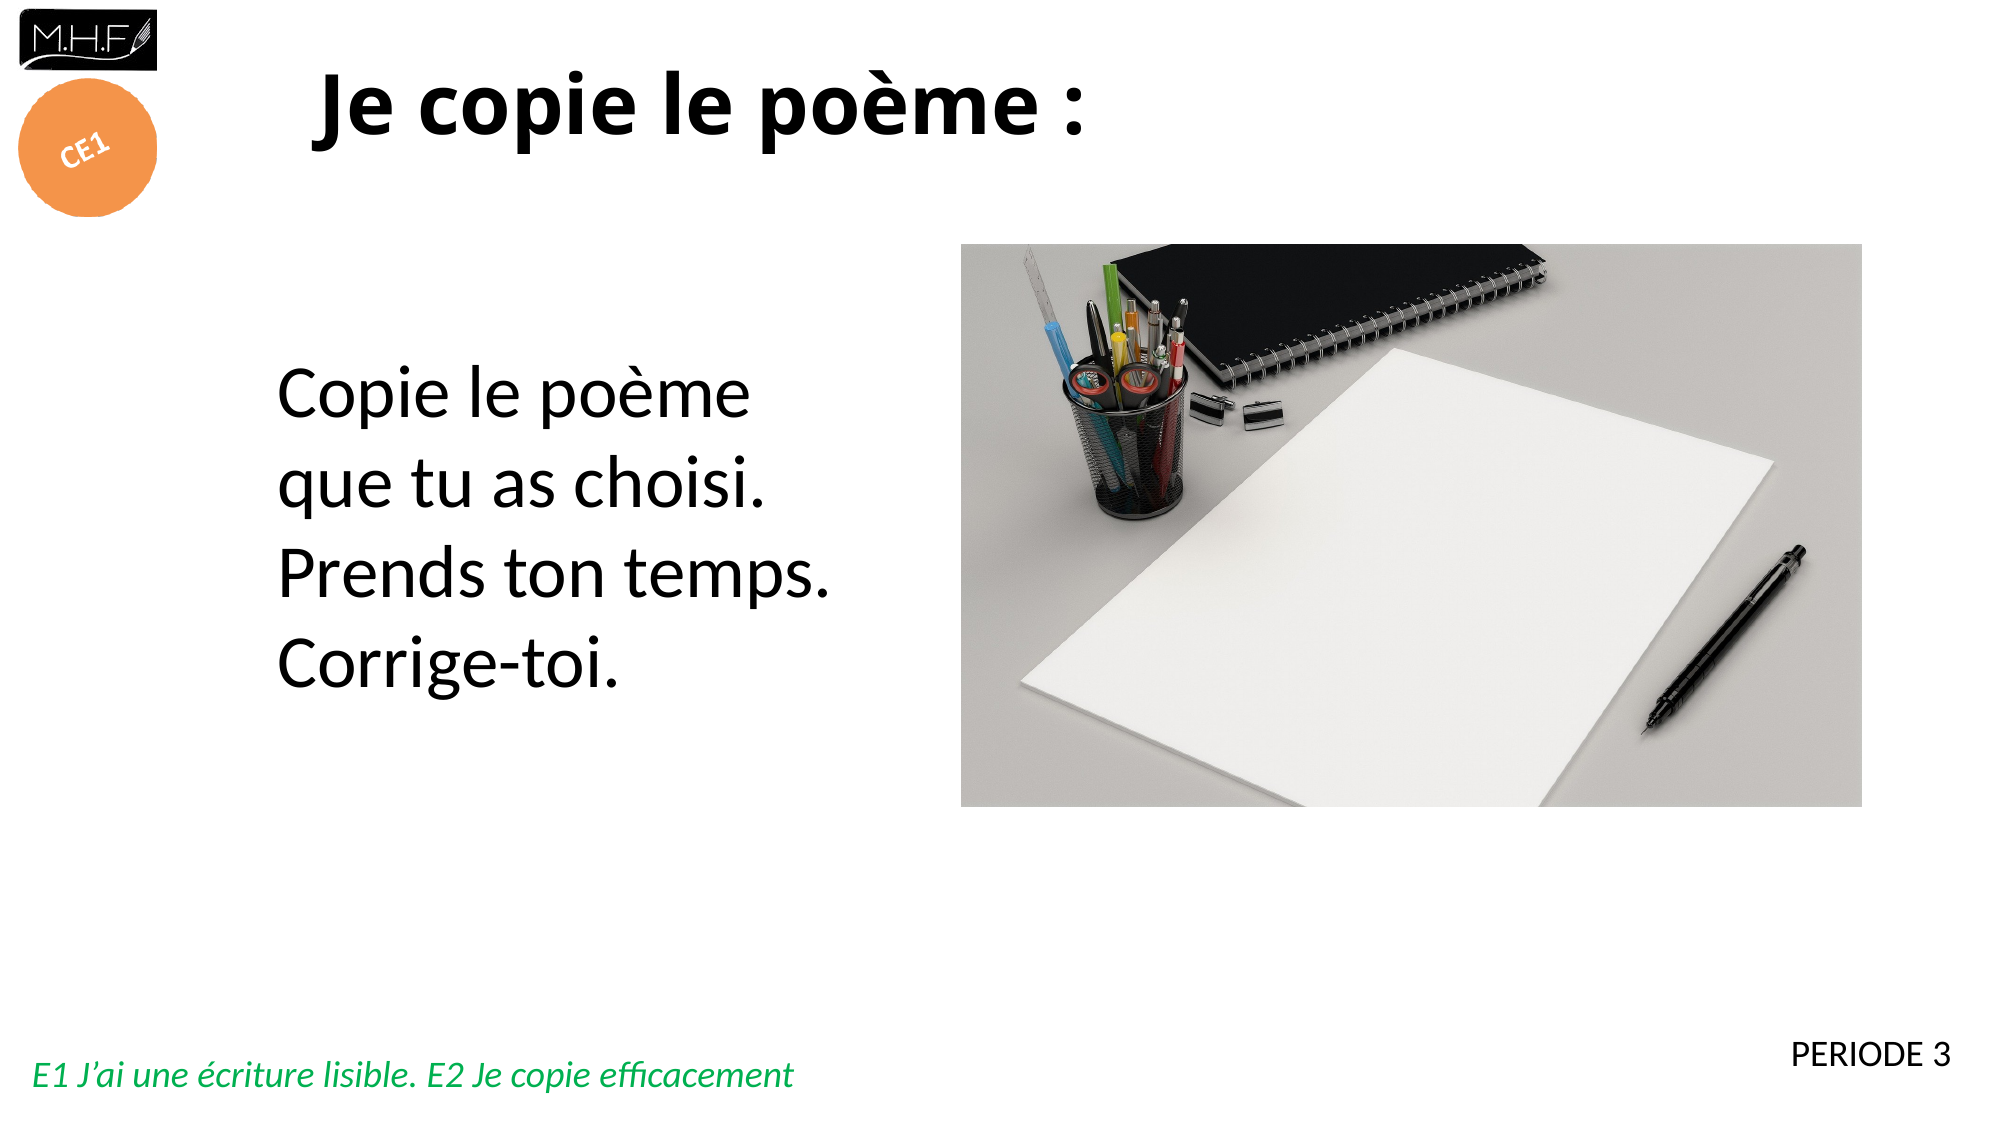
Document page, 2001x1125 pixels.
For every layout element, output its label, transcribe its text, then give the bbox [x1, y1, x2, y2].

picture [961, 244, 1862, 807]
text_box PERIODE 3 [1362, 1021, 1967, 1082]
picture [16, 7, 157, 74]
text_box Copie le poème que tu as choisi. Prends ton temps. Corrige-toi. [262, 334, 889, 845]
text_box E1 J’ai une écriture lisible. E2 Je copie efficacement [16, 1042, 886, 1125]
picture [18, 78, 157, 218]
text_box Je copie le poème : [303, 7, 1549, 208]
